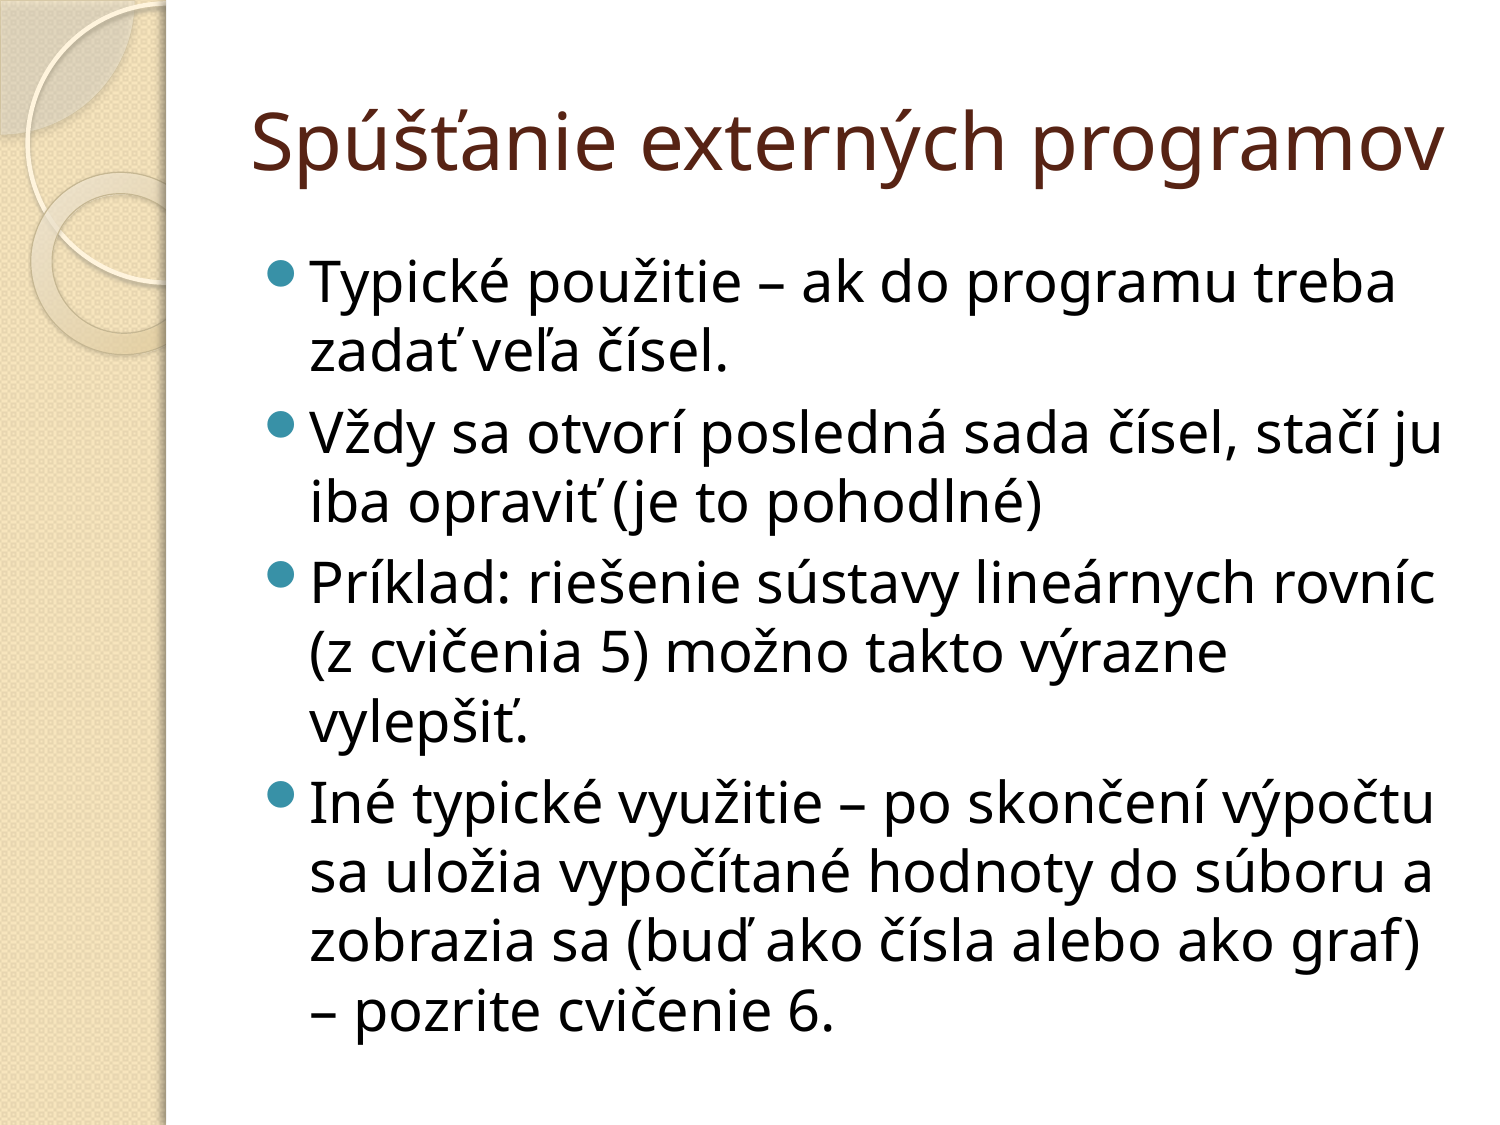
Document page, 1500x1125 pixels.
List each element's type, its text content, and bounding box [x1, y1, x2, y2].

title Spúšťanie externých programov [235, 45, 1466, 233]
list Typické použitie – ak do programu treba zadať veľa čísel. Vždy sa otvorí posledná sada čísel, stačí ju iba opraviť (je to pohodlné) Príklad: riešenie sústavy lineárnych rovníc (z cvičenia 5) možno takto výrazne vylepšiť. Iné typické využitie – po skončení výpočtu sa uložia vypočítané hodnoty do súboru a zobrazia sa (buď ako čísla alebo ako graf) – pozrite cvičenie 6. [235, 237, 1466, 1125]
